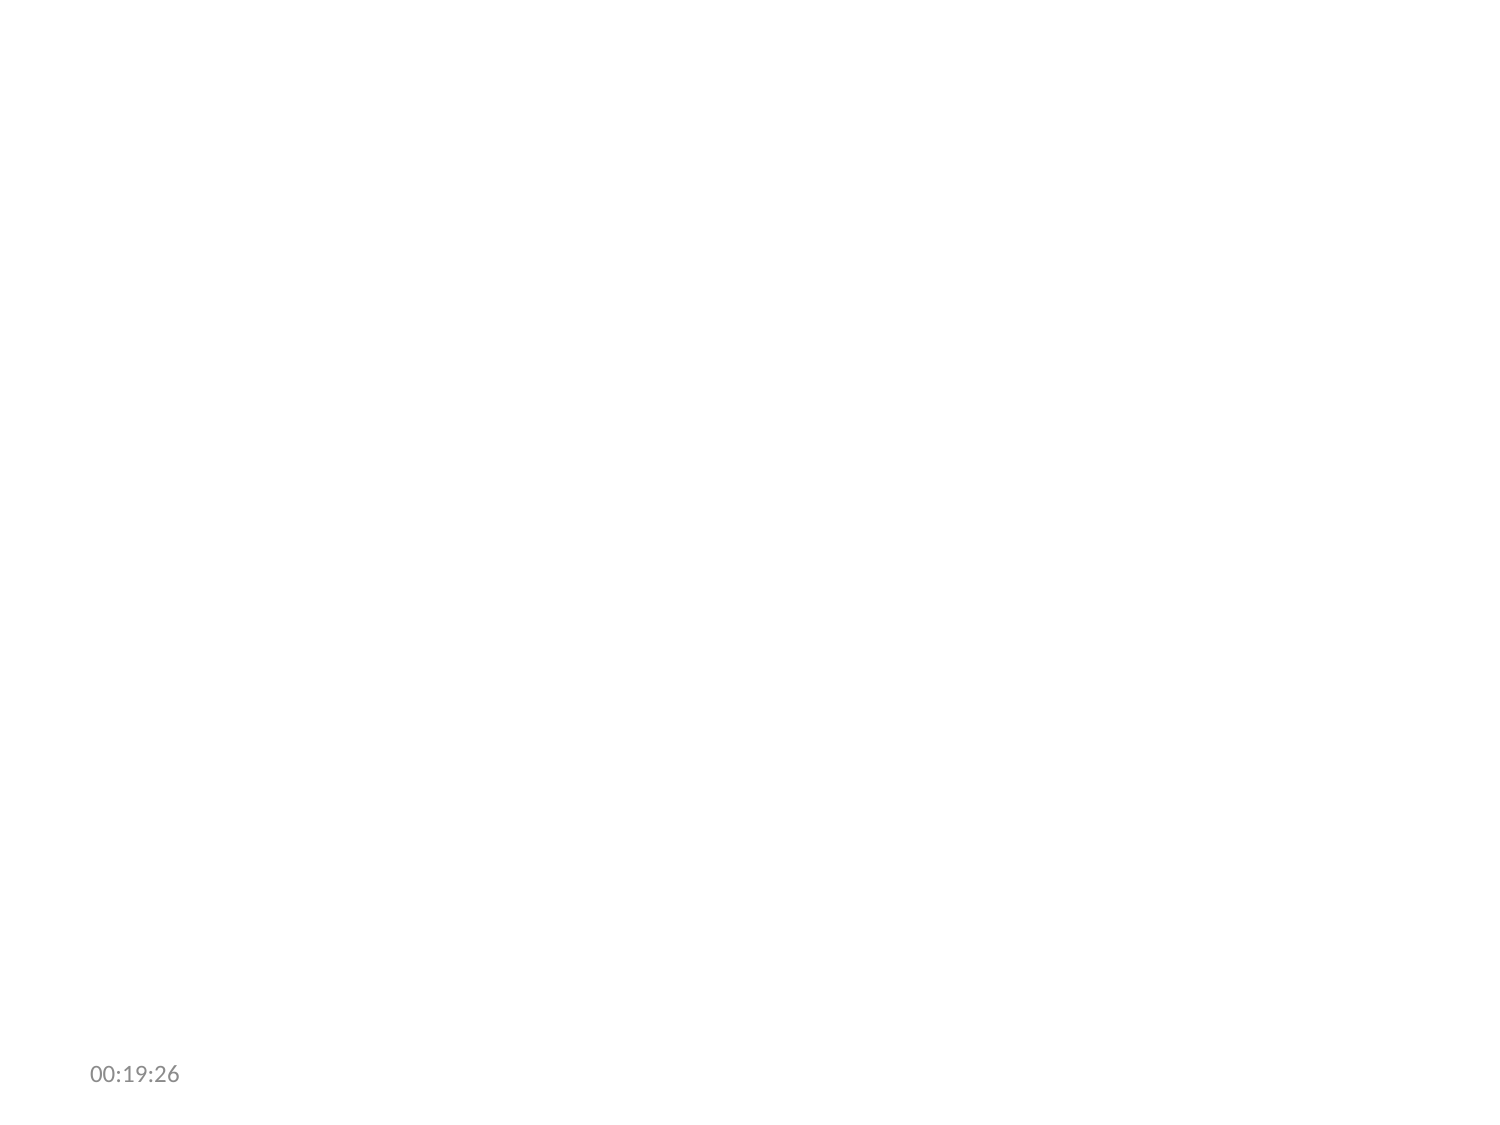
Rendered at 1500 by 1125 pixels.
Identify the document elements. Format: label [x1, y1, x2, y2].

slide_number [75, 1042, 425, 1103]
